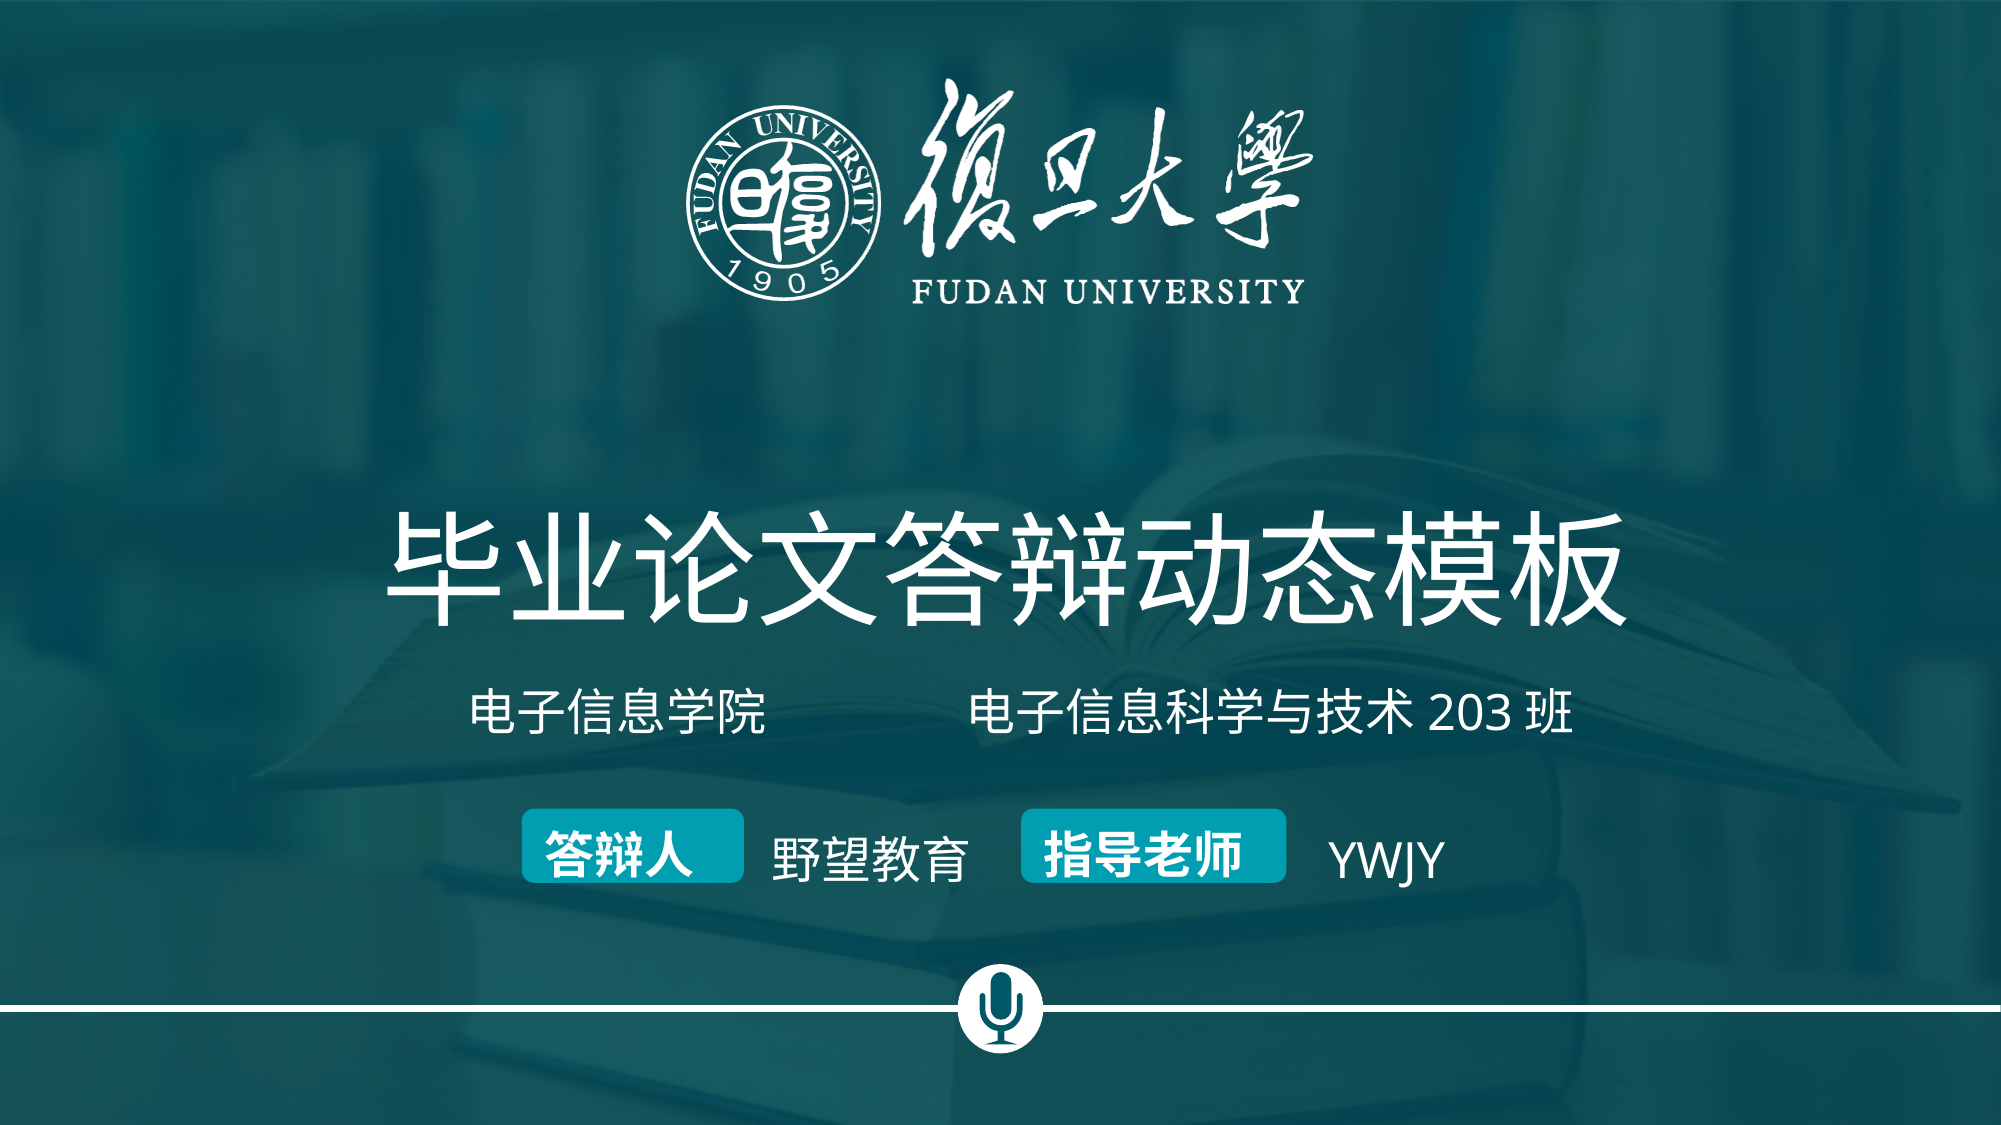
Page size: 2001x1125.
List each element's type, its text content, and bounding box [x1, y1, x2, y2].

text_box [1277, 808, 1287, 883]
text_box 答辩人 [529, 785, 744, 891]
text_box 指导老师 [1028, 785, 1277, 891]
picture [0, 0, 2001, 1005]
picture [0, 1012, 2001, 1125]
text_box 毕业论文答辩动态模板 [126, 498, 1887, 634]
text_box [1021, 809, 1028, 882]
text_box [957, 964, 1044, 1054]
text_box YWJY [1313, 791, 1534, 897]
text_box 野望教育 [756, 791, 1001, 897]
text_box [990, 972, 1012, 1020]
text_box [0, 1005, 957, 1012]
text_box [521, 809, 529, 882]
text_box [1044, 1005, 2001, 1012]
text_box [979, 993, 1023, 1045]
text_box 电子信息科学与技术203班 [950, 643, 1673, 749]
text_box 电子信息学院 [451, 643, 923, 749]
